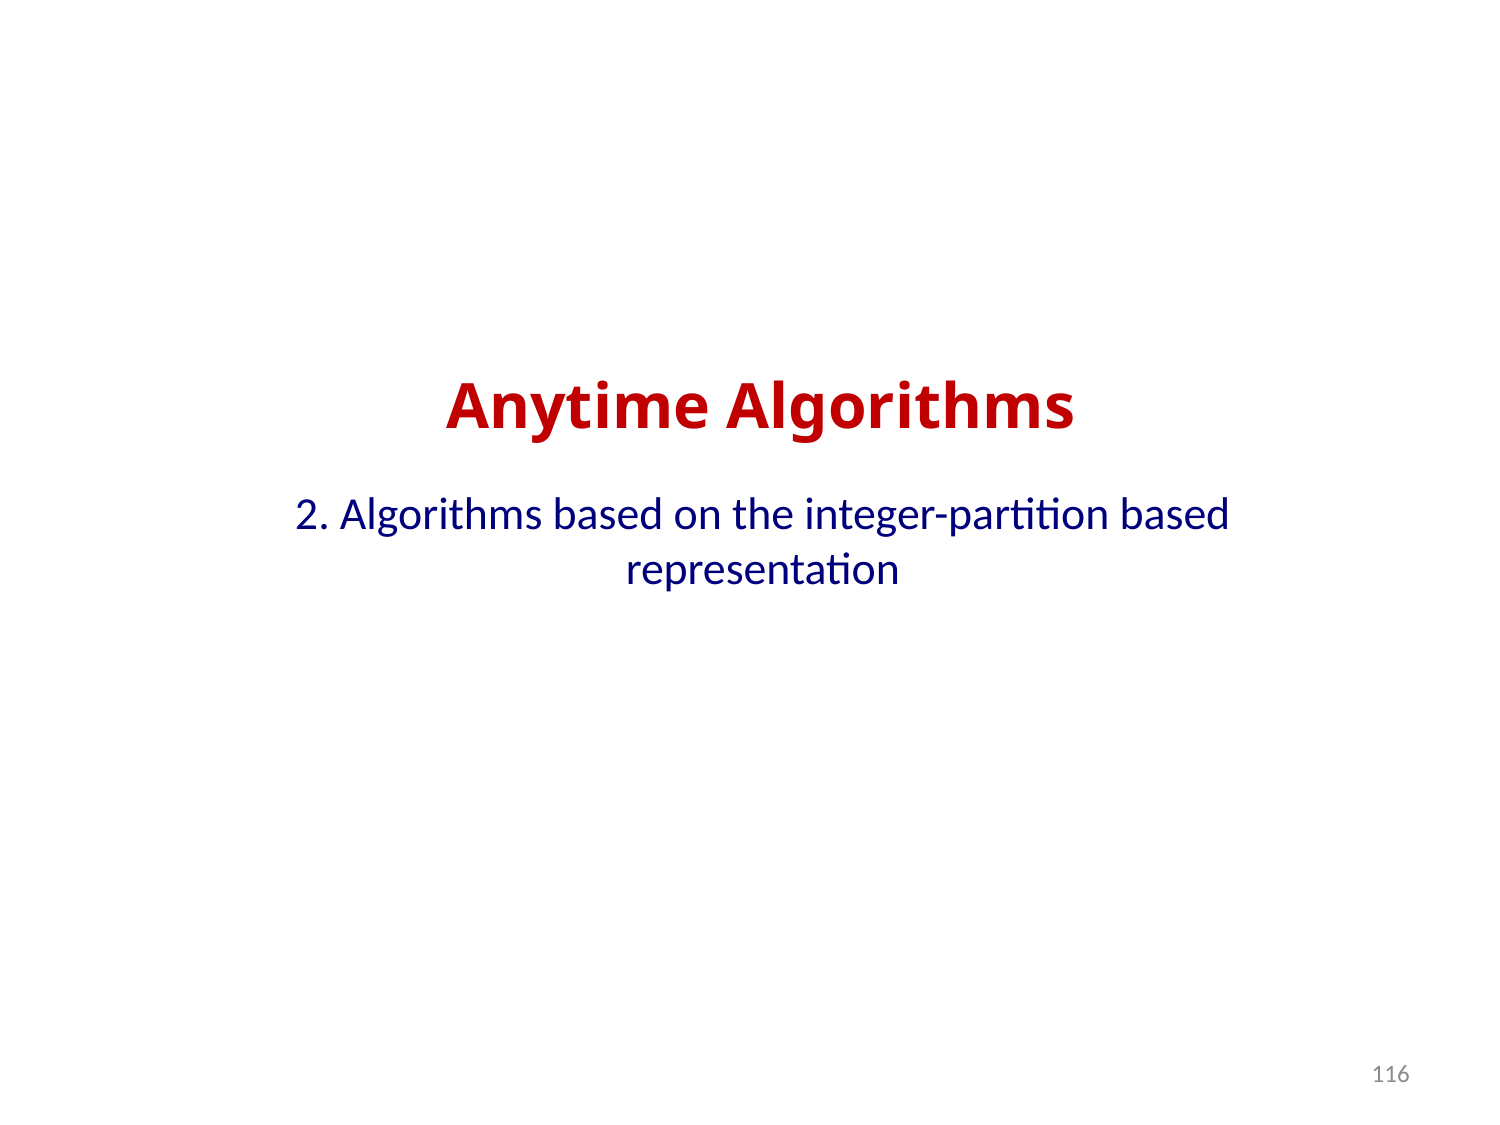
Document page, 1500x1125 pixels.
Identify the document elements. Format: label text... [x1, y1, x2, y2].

text_box Anytime Algorithms [122, 358, 1400, 449]
text_box 2. Algorithms based on the integer-partition based representation [187, 476, 1339, 602]
slide_number 116 [1074, 1042, 1425, 1103]
